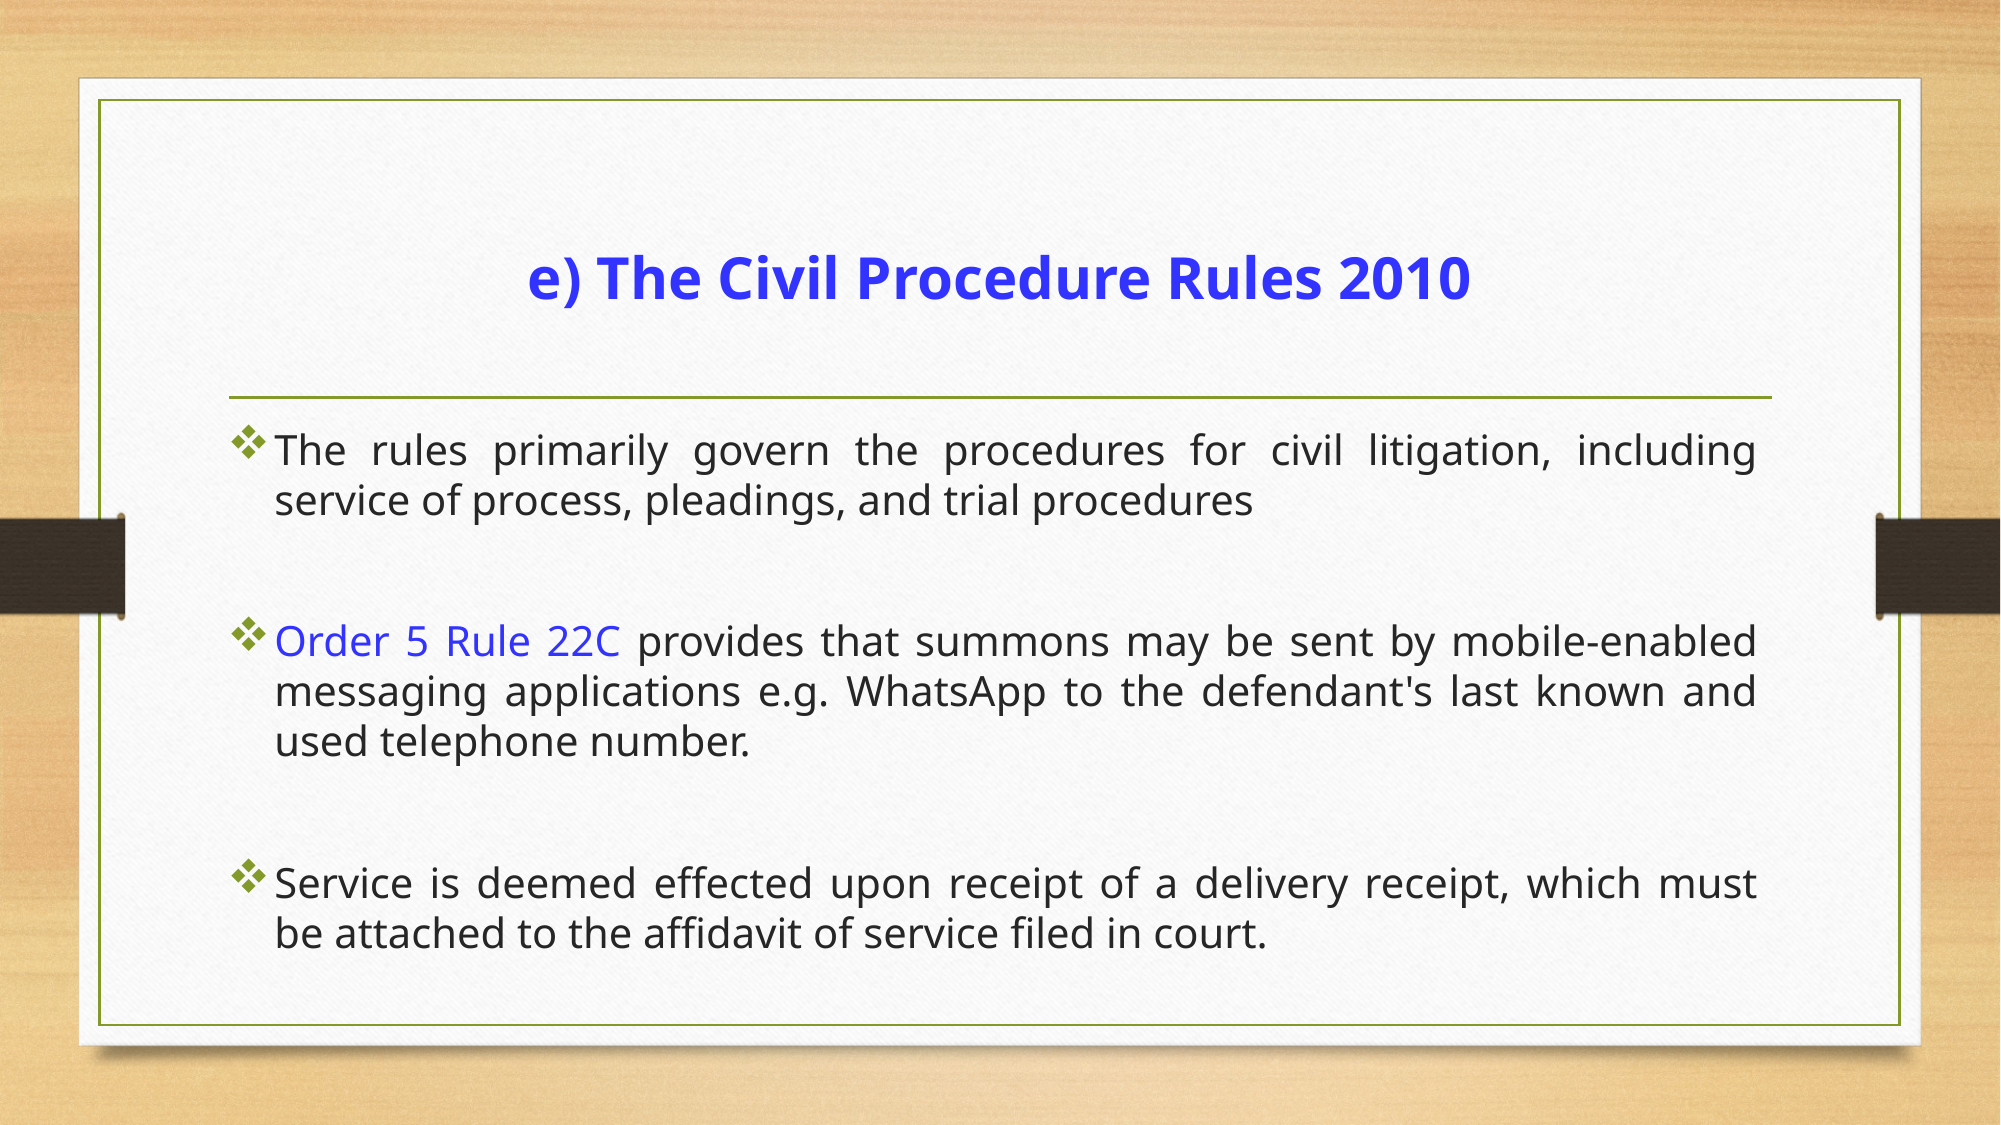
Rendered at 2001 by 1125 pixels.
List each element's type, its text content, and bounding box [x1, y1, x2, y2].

list The rules primarily govern the procedures for civil litigation, including service of process, pleadings, and trial procedures Order 5 Rule 22C provides that summons may be sent by mobile-enabled messaging applications e.g. WhatsApp to the defendant's last known and used telephone number. Service is deemed effected upon receipt of a delivery receipt, which must be attached to the affidavit of service filed in court. [212, 415, 1774, 981]
picture [0, 0, 2001, 1125]
title e) The Civil Procedure Rules 2010 [212, 233, 1788, 375]
